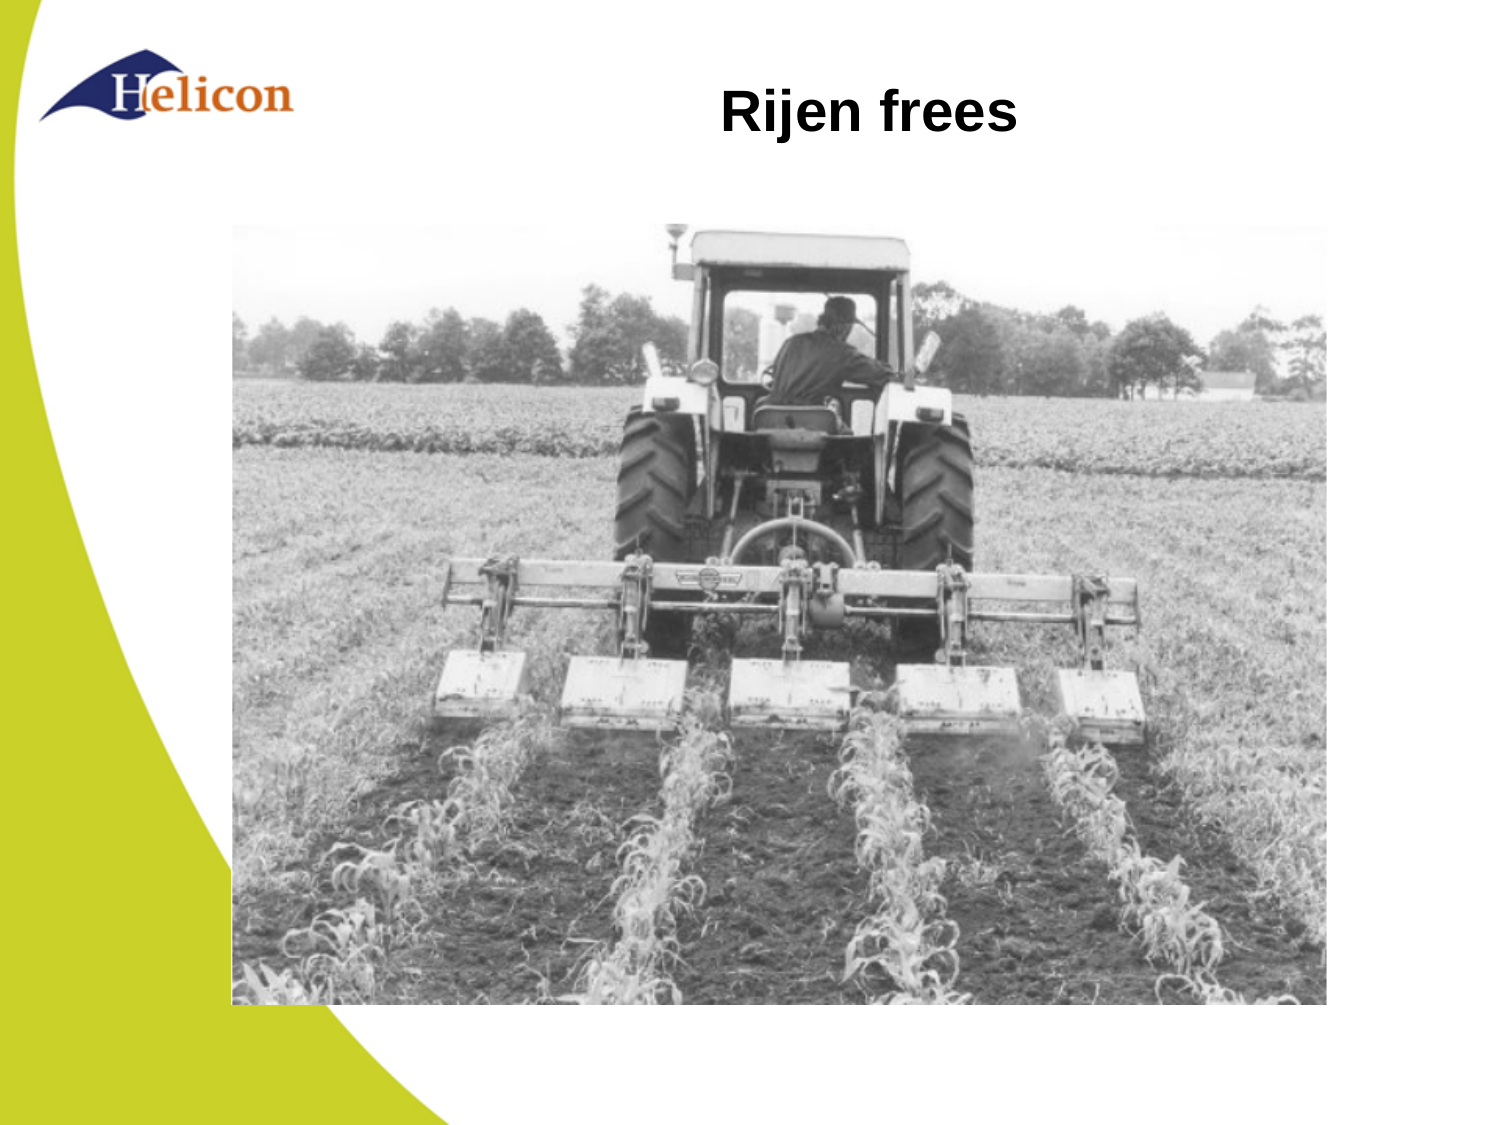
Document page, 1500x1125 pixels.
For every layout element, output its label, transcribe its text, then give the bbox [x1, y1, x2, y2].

title Rijen frees [324, 54, 1415, 161]
picture [0, 0, 1500, 1125]
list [230, 196, 1330, 1005]
